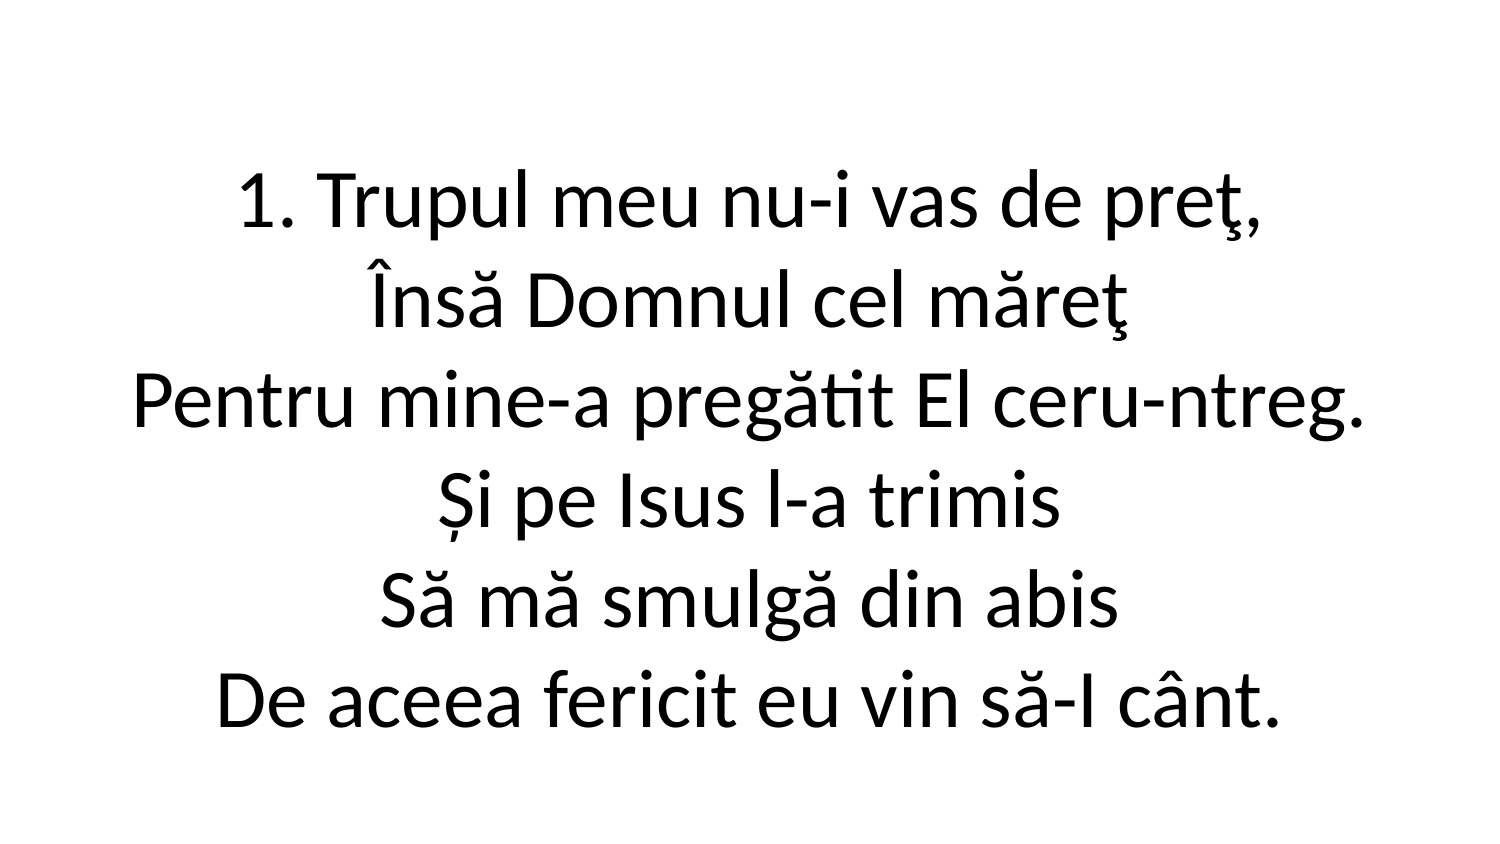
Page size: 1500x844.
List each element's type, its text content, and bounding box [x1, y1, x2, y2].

text_box 1. Trupul meu nu-i vas de preţ, Însă Domnul cel măreţ Pentru mine-a pregătit El ceru-ntreg. Și pe Isus l-a trimis Să mă smulgă din abis De aceea fericit eu vin să-I cânt. [116, 92, 1384, 752]
